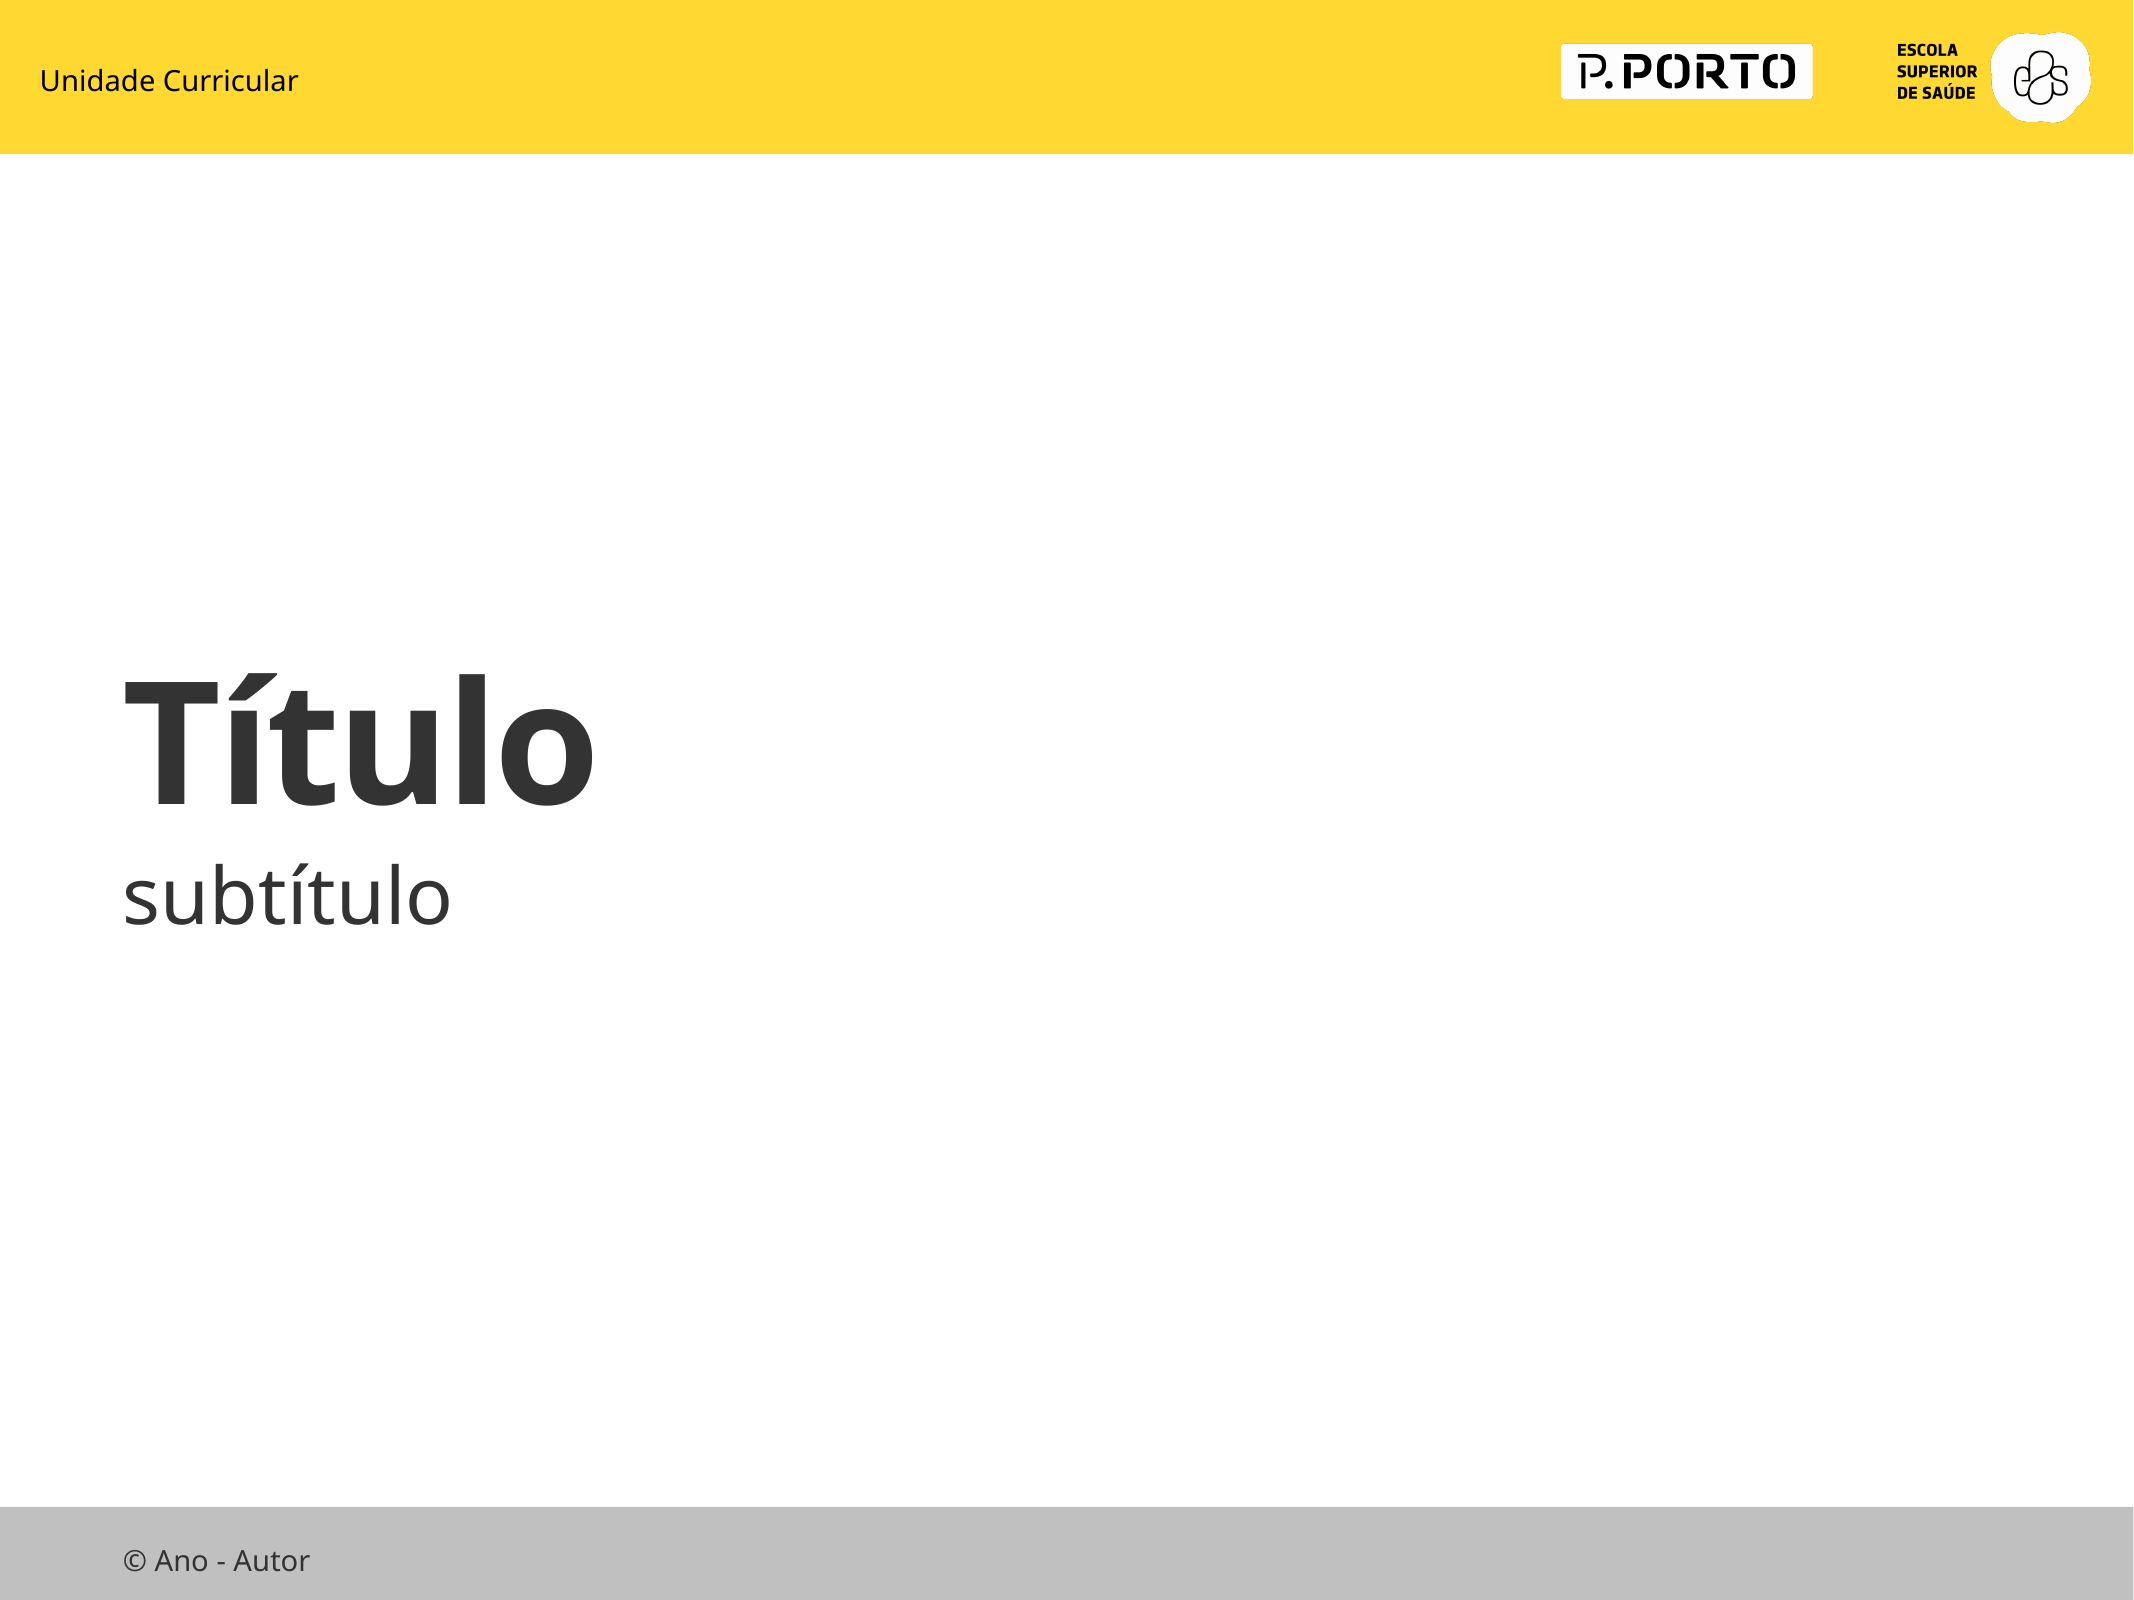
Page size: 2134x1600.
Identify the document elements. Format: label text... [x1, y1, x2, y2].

title Título [113, 303, 2020, 847]
text_box Unidade Curricular [31, 30, 679, 106]
picture [1561, 32, 2091, 123]
list © Ano - Autor [114, 1509, 762, 1586]
subtitle subtítulo [114, 836, 2020, 1077]
